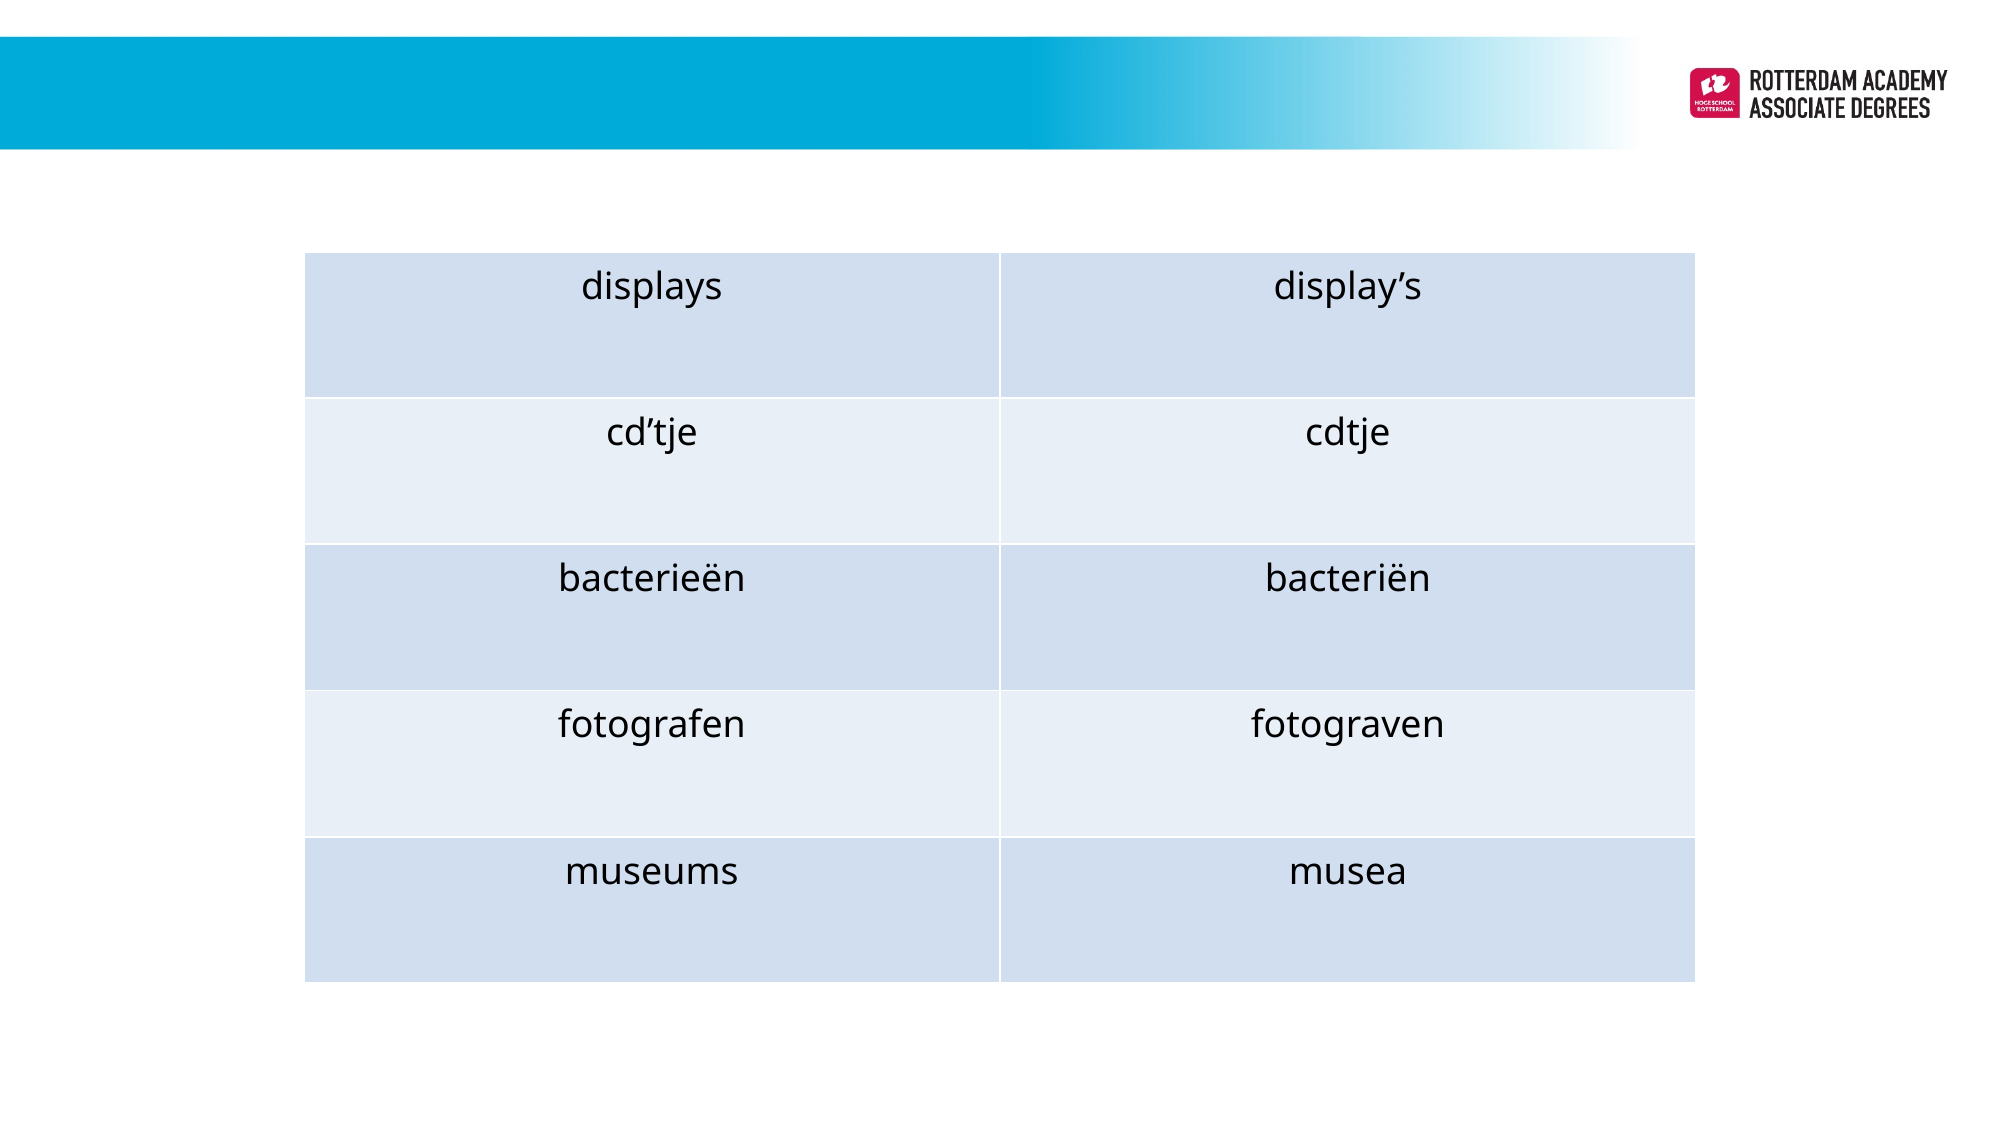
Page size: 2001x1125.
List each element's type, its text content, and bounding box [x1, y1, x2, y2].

table_cell cdtje [1001, 399, 1695, 543]
table_header display’s [1001, 253, 1695, 397]
picture [0, 0, 2000, 184]
table_header displays [305, 253, 999, 397]
table_cell fotografen [305, 691, 999, 836]
table_cell fotograven [1001, 691, 1695, 836]
table_cell museums [305, 838, 999, 982]
table_cell cd’tje [305, 399, 999, 543]
table_cell musea [1001, 838, 1695, 982]
table_cell bacterieën [305, 545, 999, 690]
table_cell bacteriën [1001, 545, 1695, 690]
